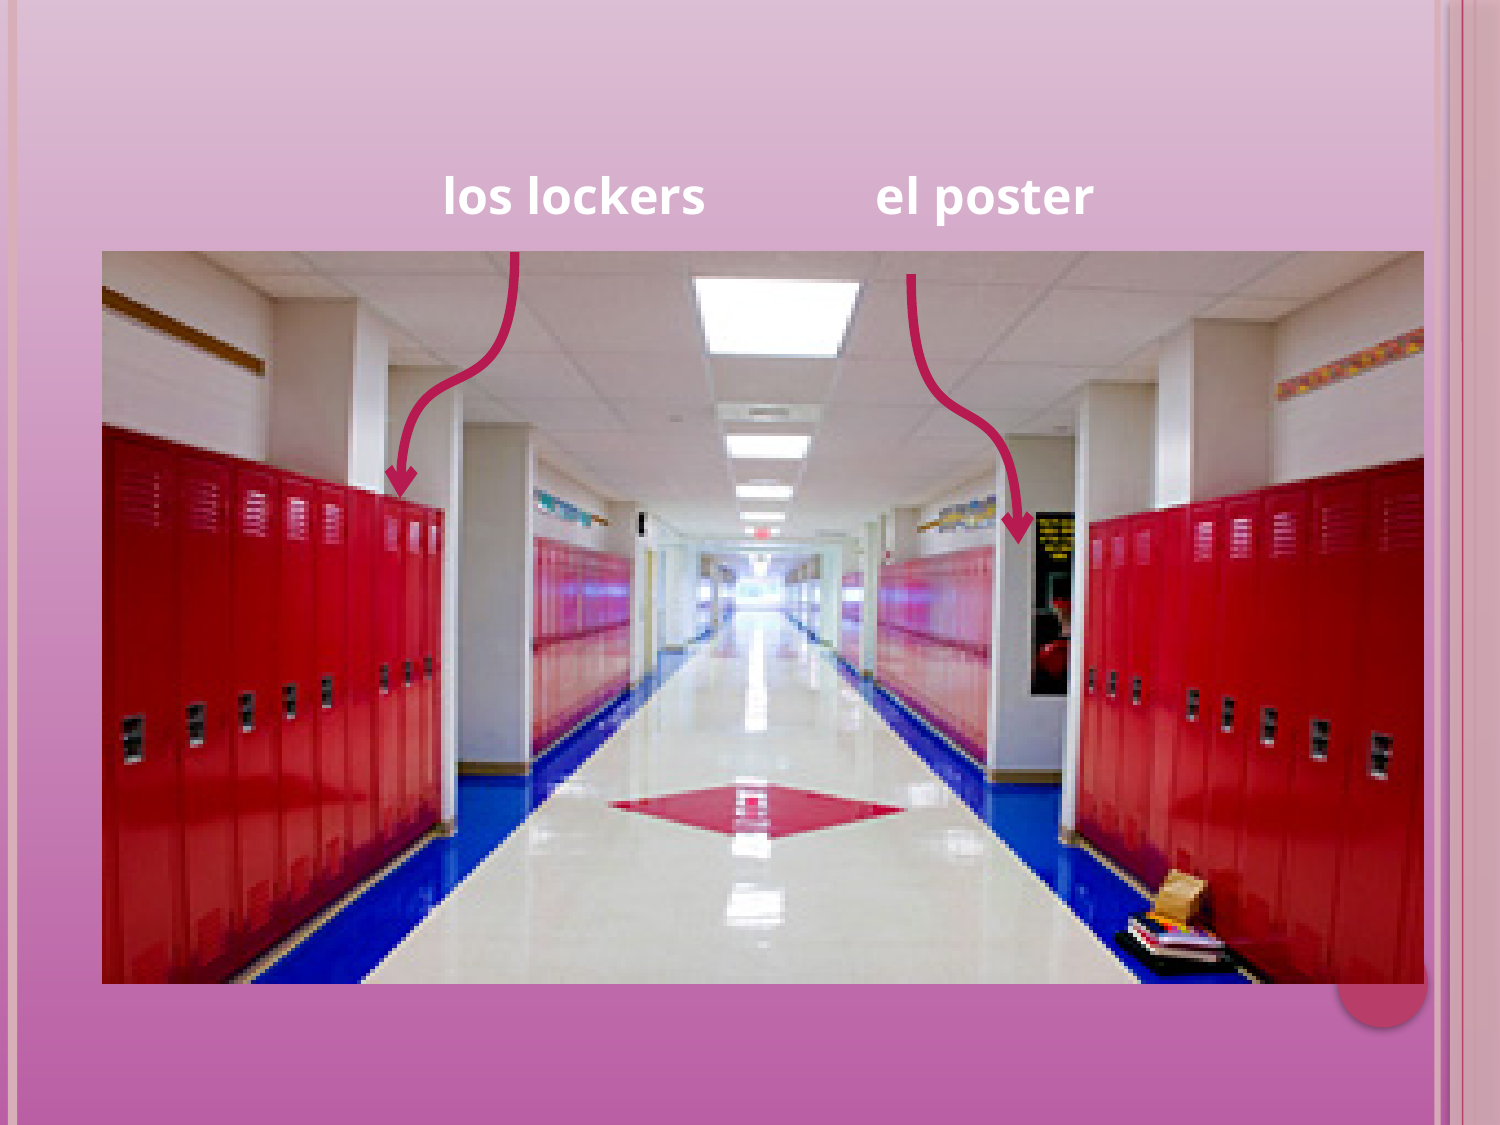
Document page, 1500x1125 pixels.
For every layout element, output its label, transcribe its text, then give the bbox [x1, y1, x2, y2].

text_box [829, 355, 1101, 464]
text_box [333, 317, 582, 433]
text_box los lockers el poster [75, 156, 1450, 232]
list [102, 251, 1425, 985]
